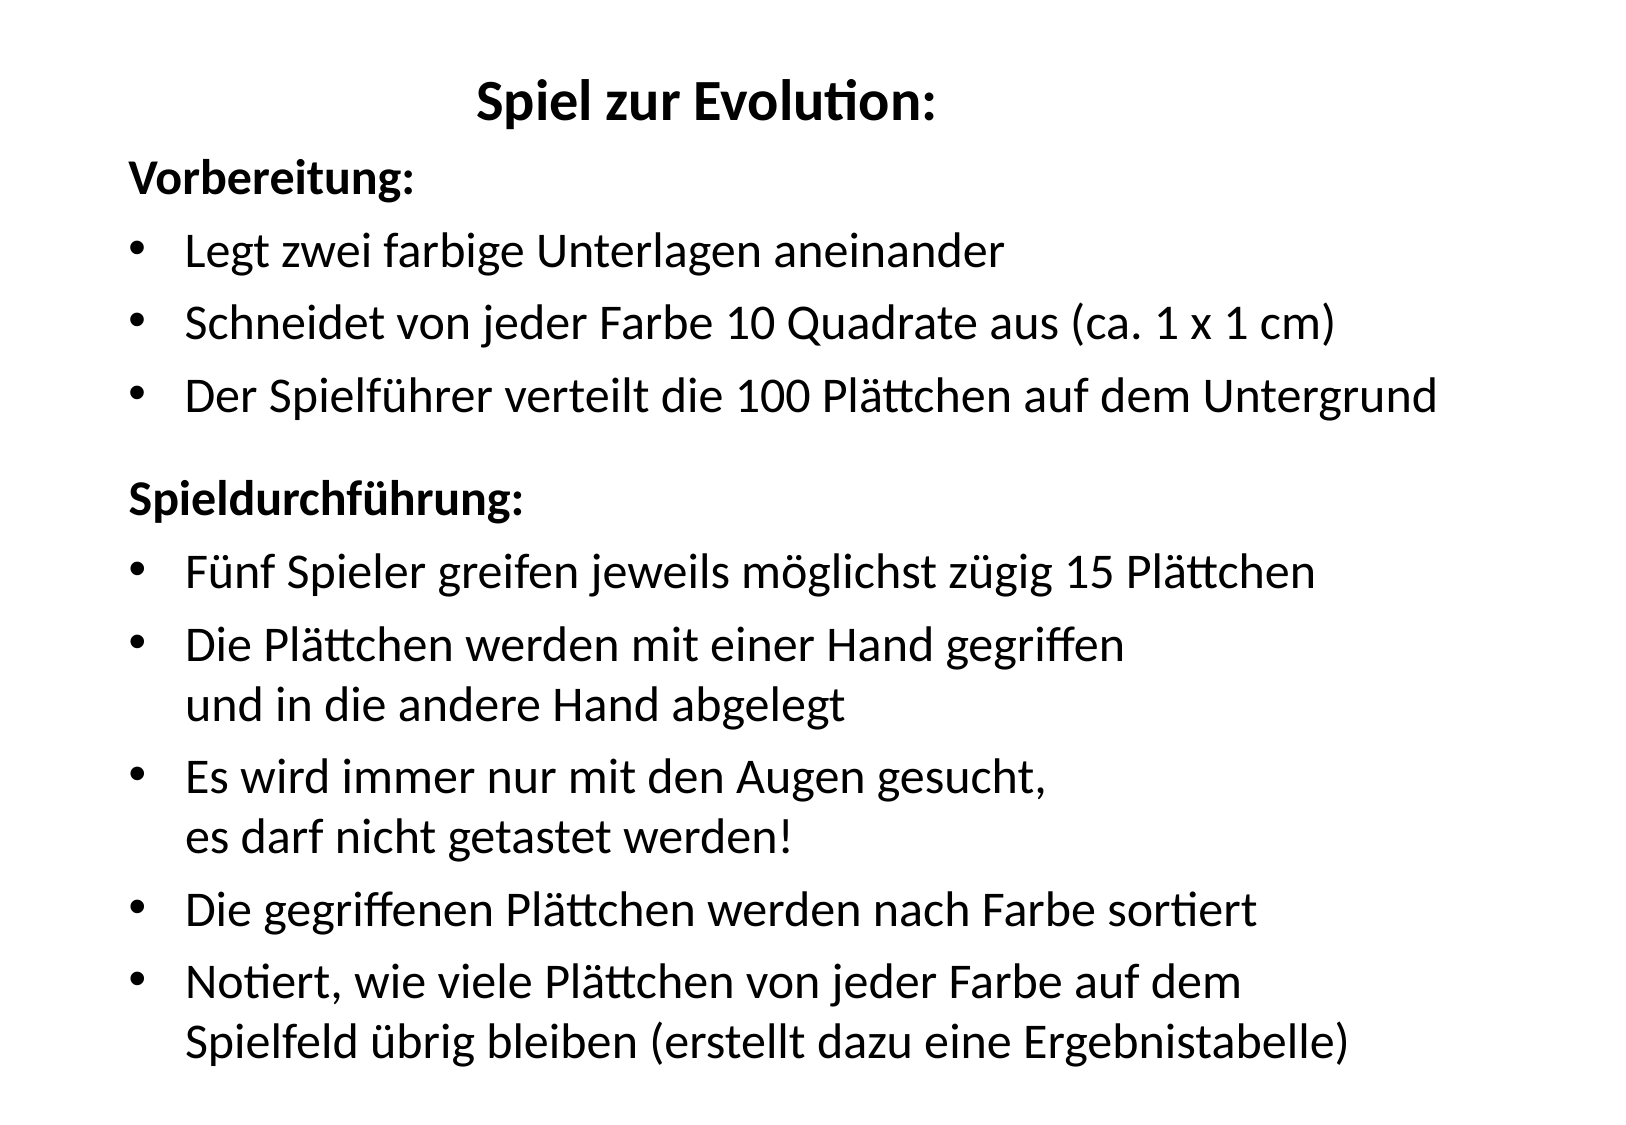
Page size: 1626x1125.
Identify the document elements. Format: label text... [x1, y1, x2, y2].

text_box Vorbereitung: Legt zwei farbige Unterlagen aneinander Schneidet von jeder Farbe 10 Quadrate aus (ca. 1 x 1 cm) Der Spielführer verteilt die 100 Plättchen auf dem Untergrund [113, 137, 1454, 430]
text_box Spiel zur Evolution: [461, 54, 966, 137]
text_box Spieldurchführung: Fünf Spieler greifen jeweils möglichst zügig 15 Plättchen Die Plättchen werden mit einer Hand gegriffen und in die andere Hand abgelegt Es wird immer nur mit den Augen gesucht, es darf nicht getastet werden! Die gegriffenen Plättchen werden nach Farbe sortiert Notiert, wie viele Plättchen von jeder Farbe auf dem Spielfeld übrig bleiben (erstellt dazu eine Ergebnistabelle) [113, 458, 1366, 1076]
